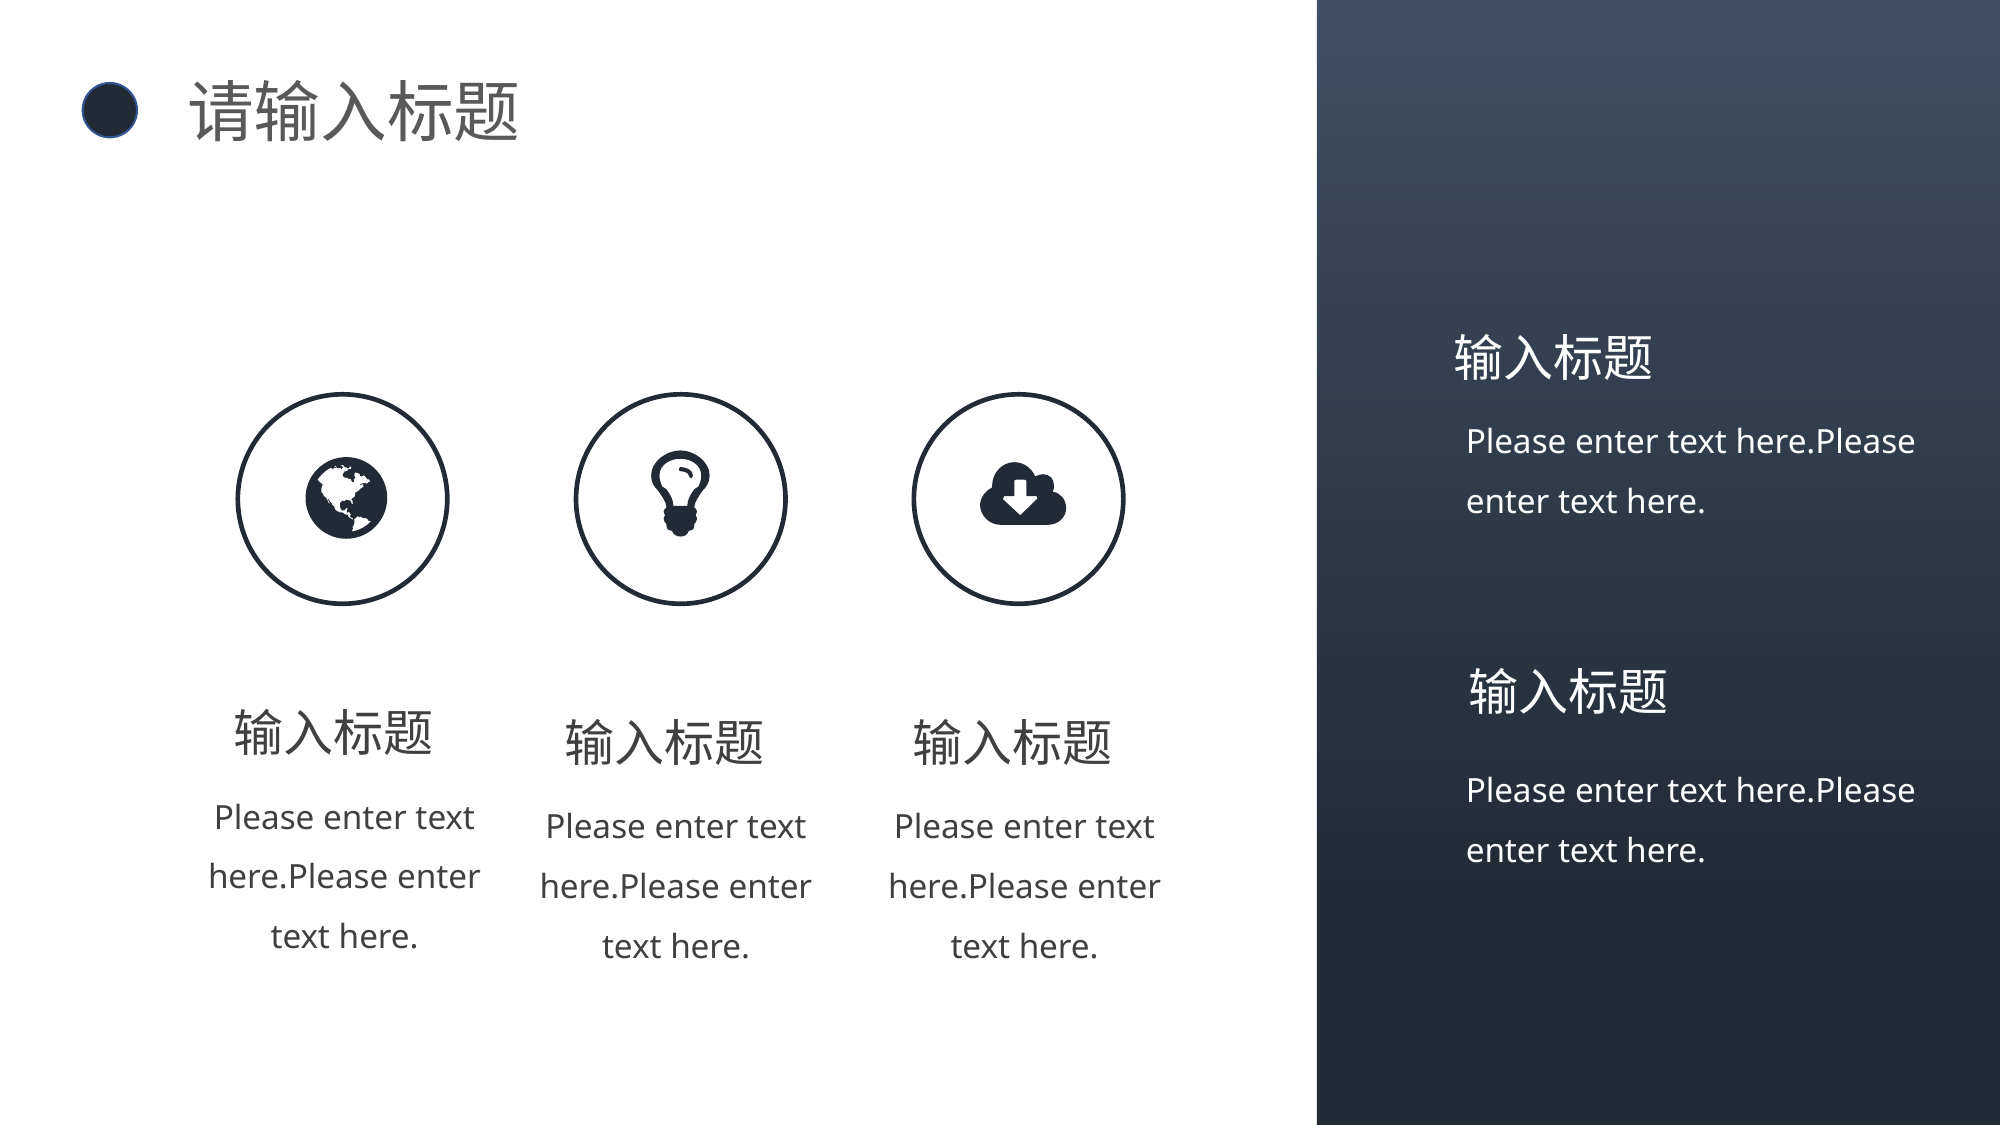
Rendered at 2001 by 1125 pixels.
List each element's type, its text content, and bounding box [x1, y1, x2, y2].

text_box Please enter text here.Please enter text here. [862, 777, 1188, 972]
text_box [236, 393, 449, 605]
text_box [574, 393, 787, 605]
text_box 输入标题 [519, 703, 810, 779]
text_box Please enter text here.Please enter text here. [1451, 392, 1934, 528]
text_box [651, 450, 710, 537]
text_box Please enter text here.Please enter text here. [182, 768, 508, 963]
text_box Please enter text here.Please enter text here. [1451, 741, 1934, 877]
text_box 请输入标题 [172, 62, 536, 157]
text_box [305, 457, 388, 539]
text_box [980, 462, 1067, 525]
text_box 输入标题 [1439, 318, 1776, 394]
text_box [1316, 0, 2000, 1125]
text_box [912, 393, 1125, 605]
text_box [81, 81, 139, 139]
text_box 输入标题 [188, 694, 478, 770]
text_box 输入标题 [868, 703, 1158, 779]
text_box Please enter text here.Please enter text here. [513, 777, 839, 972]
text_box 输入标题 [1453, 652, 1791, 728]
